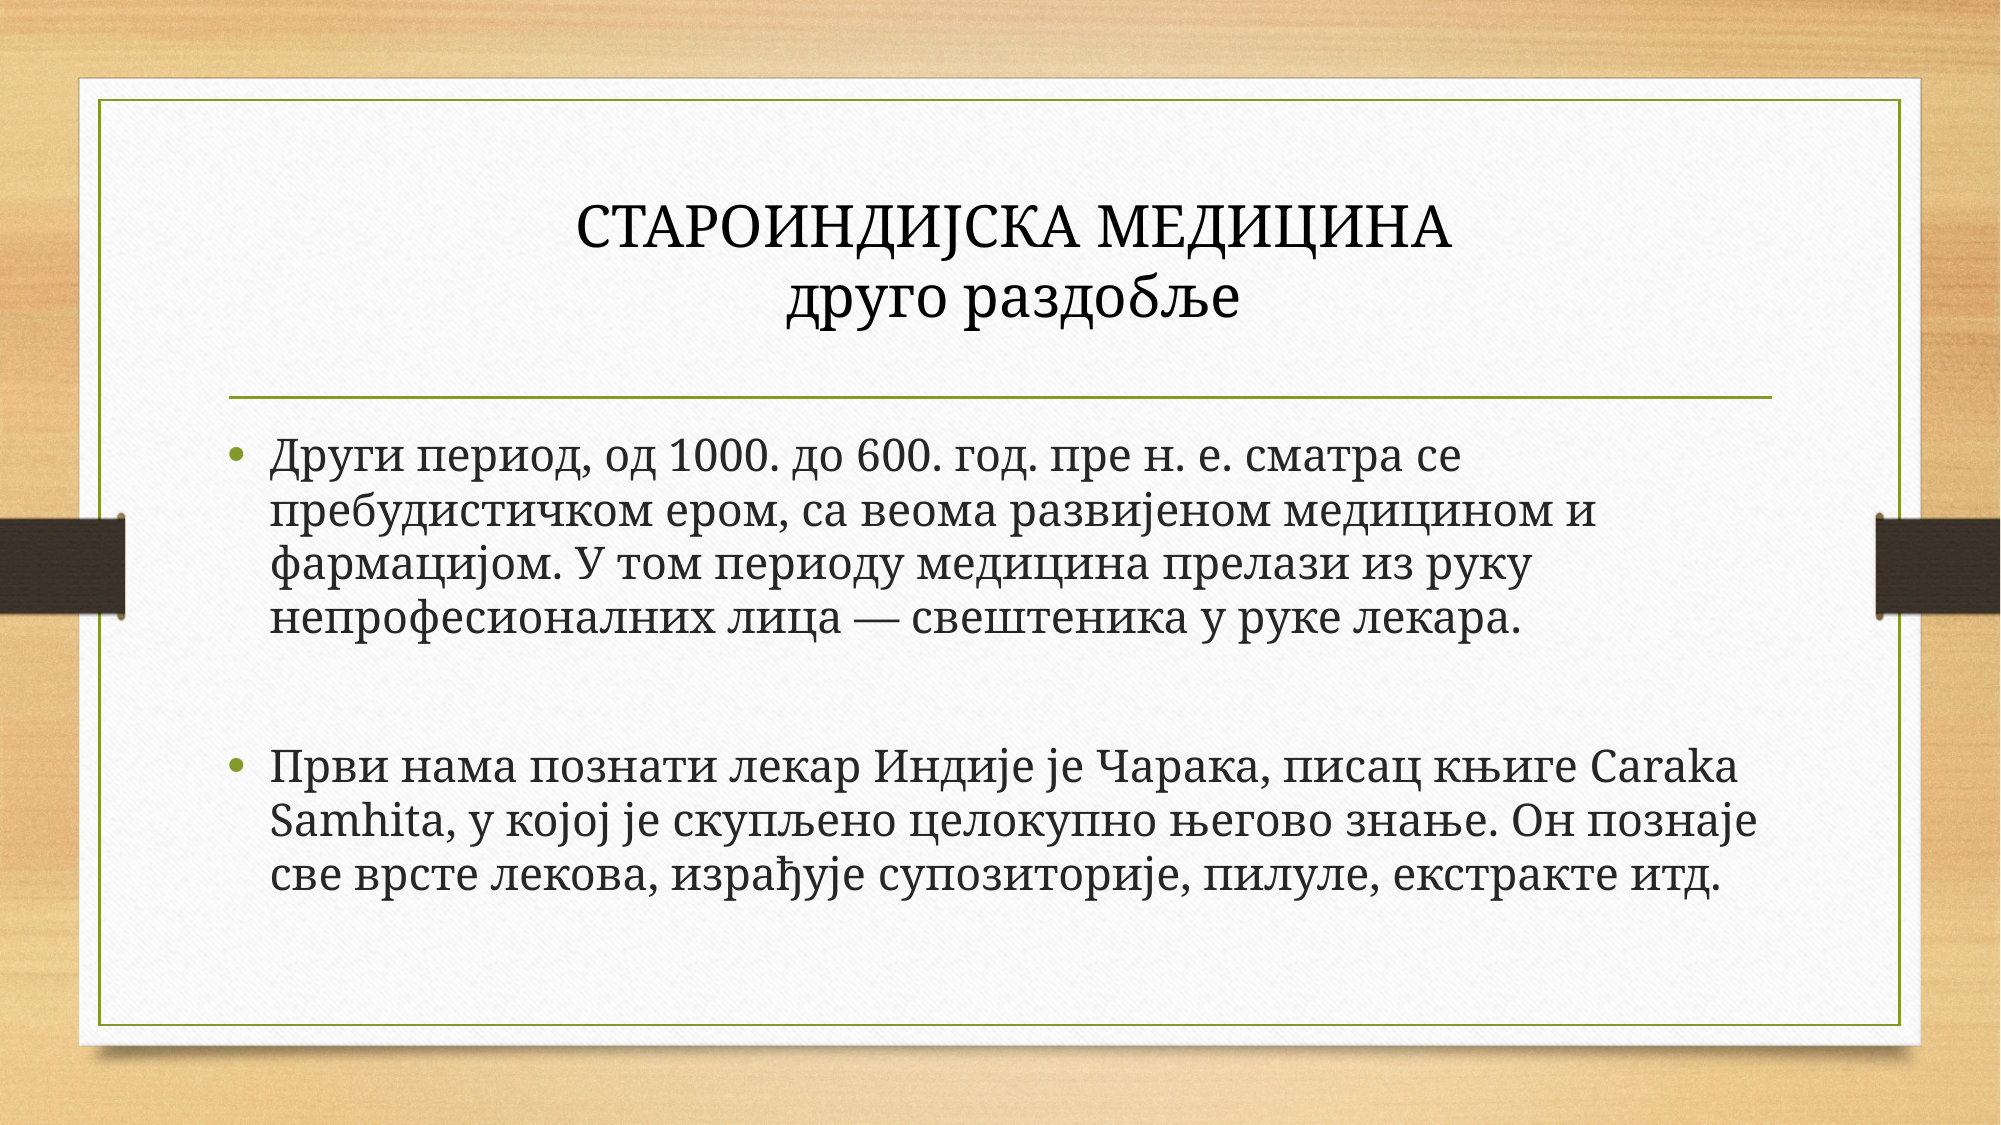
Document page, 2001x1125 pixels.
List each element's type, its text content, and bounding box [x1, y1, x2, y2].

title СТАРОИНДИЈСКА МЕДИЦИНА друго раздобље [197, 147, 1830, 370]
picture [0, 0, 2001, 1125]
list Други период, од 1000. до 600. год. пре н. е. сматра се пребудистичком ером, са веома развијеном медицином и фармацијом. У том периоду медицина прелази из руку непрофесионалних лица — свештеника у руке лекара. Први нама познати лекар Индије је Чарака, писац књиге Caraka Samhita, у којој је скупљено целокупно његово знање. Он познаје све врсте лекова, израђује супозиторије, пилуле, екстракте итд. [212, 419, 1788, 964]
